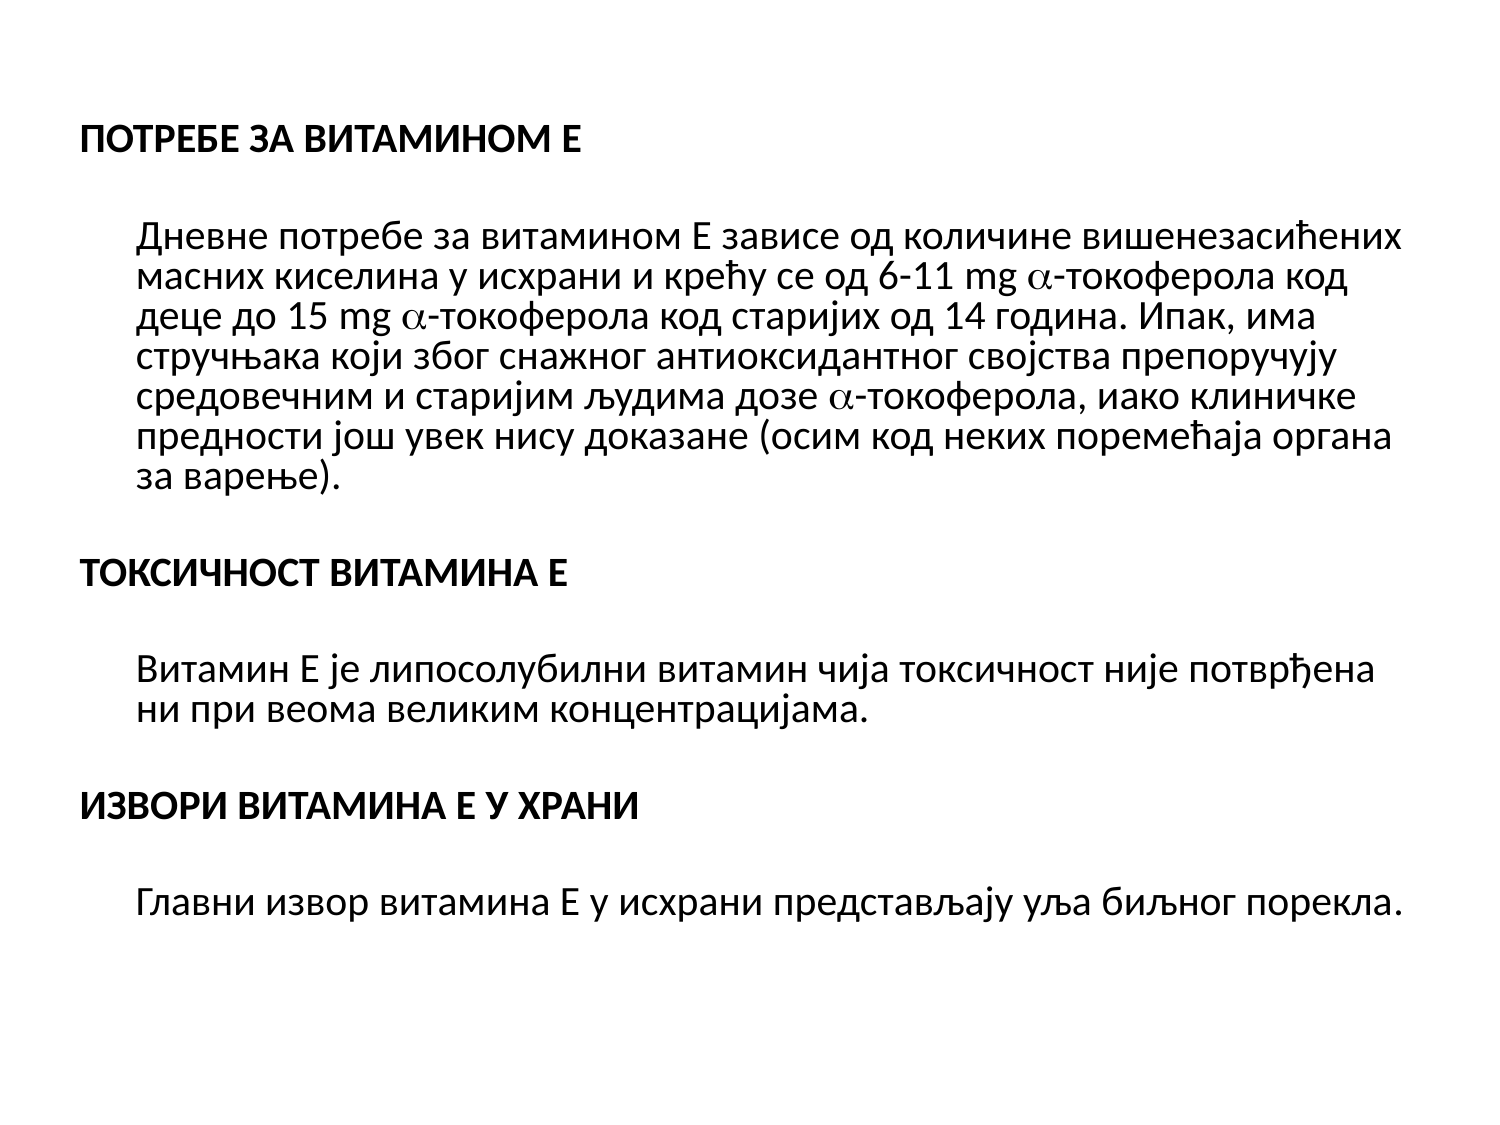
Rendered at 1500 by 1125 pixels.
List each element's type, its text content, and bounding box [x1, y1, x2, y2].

text_box ПОТРЕБЕ ЗА ВИТАМИНОМ Е Дневне потребе за витамином Е зависе од количине вишенезасићених масних киселина у исхрани и крећу се од 6-11 mg -токоферола код деце до 15 mg -токоферола код старијих од 14 година. Ипак, има стручњака који због снажног антиоксидантног својства препоручују средовечним и старијим људима дозе -токоферола, иако клиничке предности још увек нису доказане (осим код неких поремећаја органа за варење). ТОКСИЧНОСТ ВИТАМИНА Е Витамин Е је липосолубилни витамин чија токсичност није потврђена ни при веома великим концентрацијама. ИЗВОРИ ВИТАМИНА Е У ХРАНИ Главни извор витамина Е у исхрани представљају уља биљног порекла. [64, 113, 1428, 1035]
